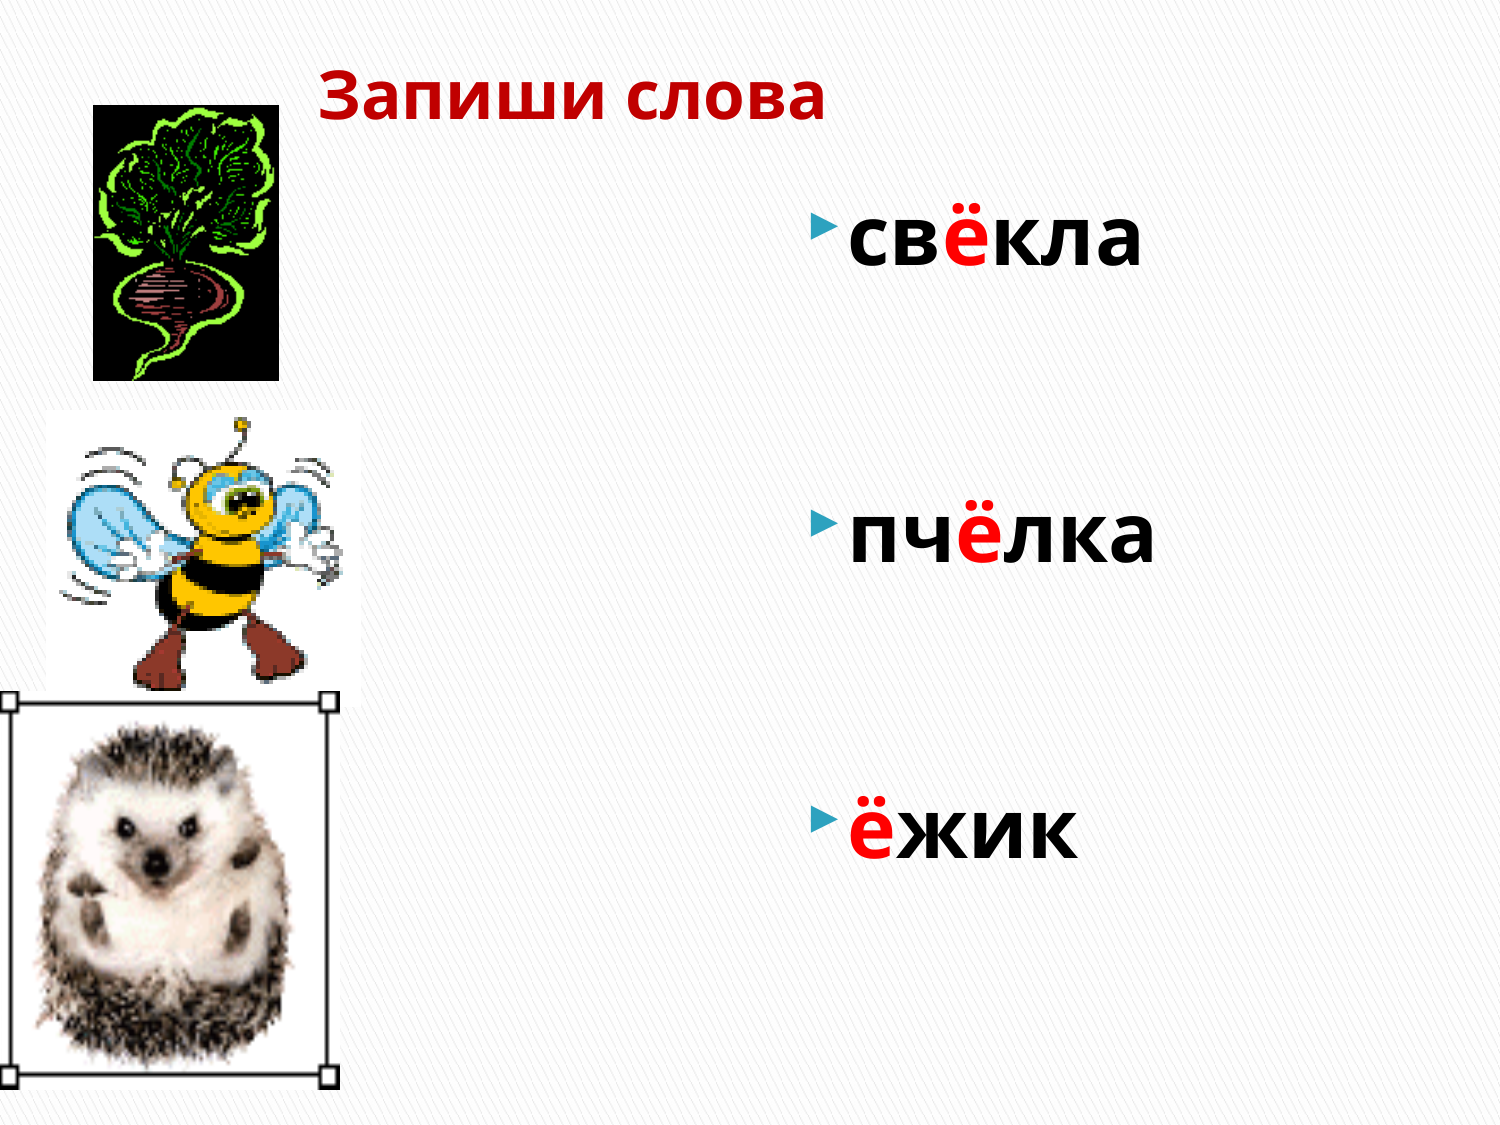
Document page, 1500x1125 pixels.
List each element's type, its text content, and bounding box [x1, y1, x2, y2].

title Запиши слова [75, 44, 1425, 141]
list свёкла пчёлка ёжик [773, 175, 1437, 884]
picture [0, 409, 362, 1091]
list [93, 105, 279, 381]
